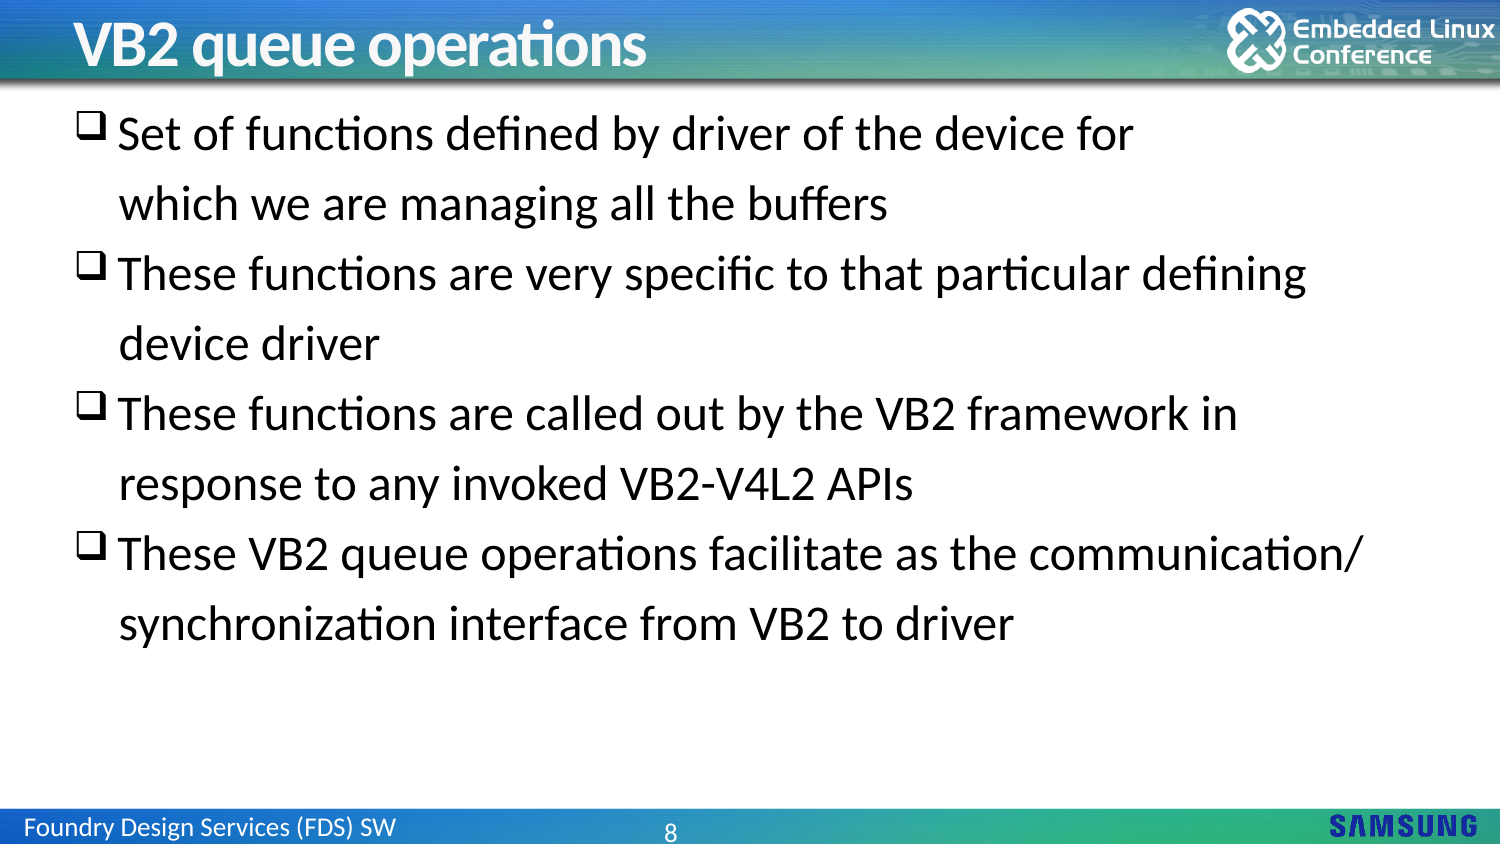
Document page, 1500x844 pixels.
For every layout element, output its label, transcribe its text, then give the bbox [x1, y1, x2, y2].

list Set of functions defined by driver of the device for which we are managing all the buffers These functions are very specific to that particular defining device driver These functions are called out by the VB2 framework in response to any invoked VB2-V4L2 APIs These VB2 queue operations facilitate as the communication/ synchronization interface from VB2 to driver [58, 93, 1430, 794]
title VB2 queue operations [58, 1, 1430, 78]
picture [0, 0, 1500, 844]
